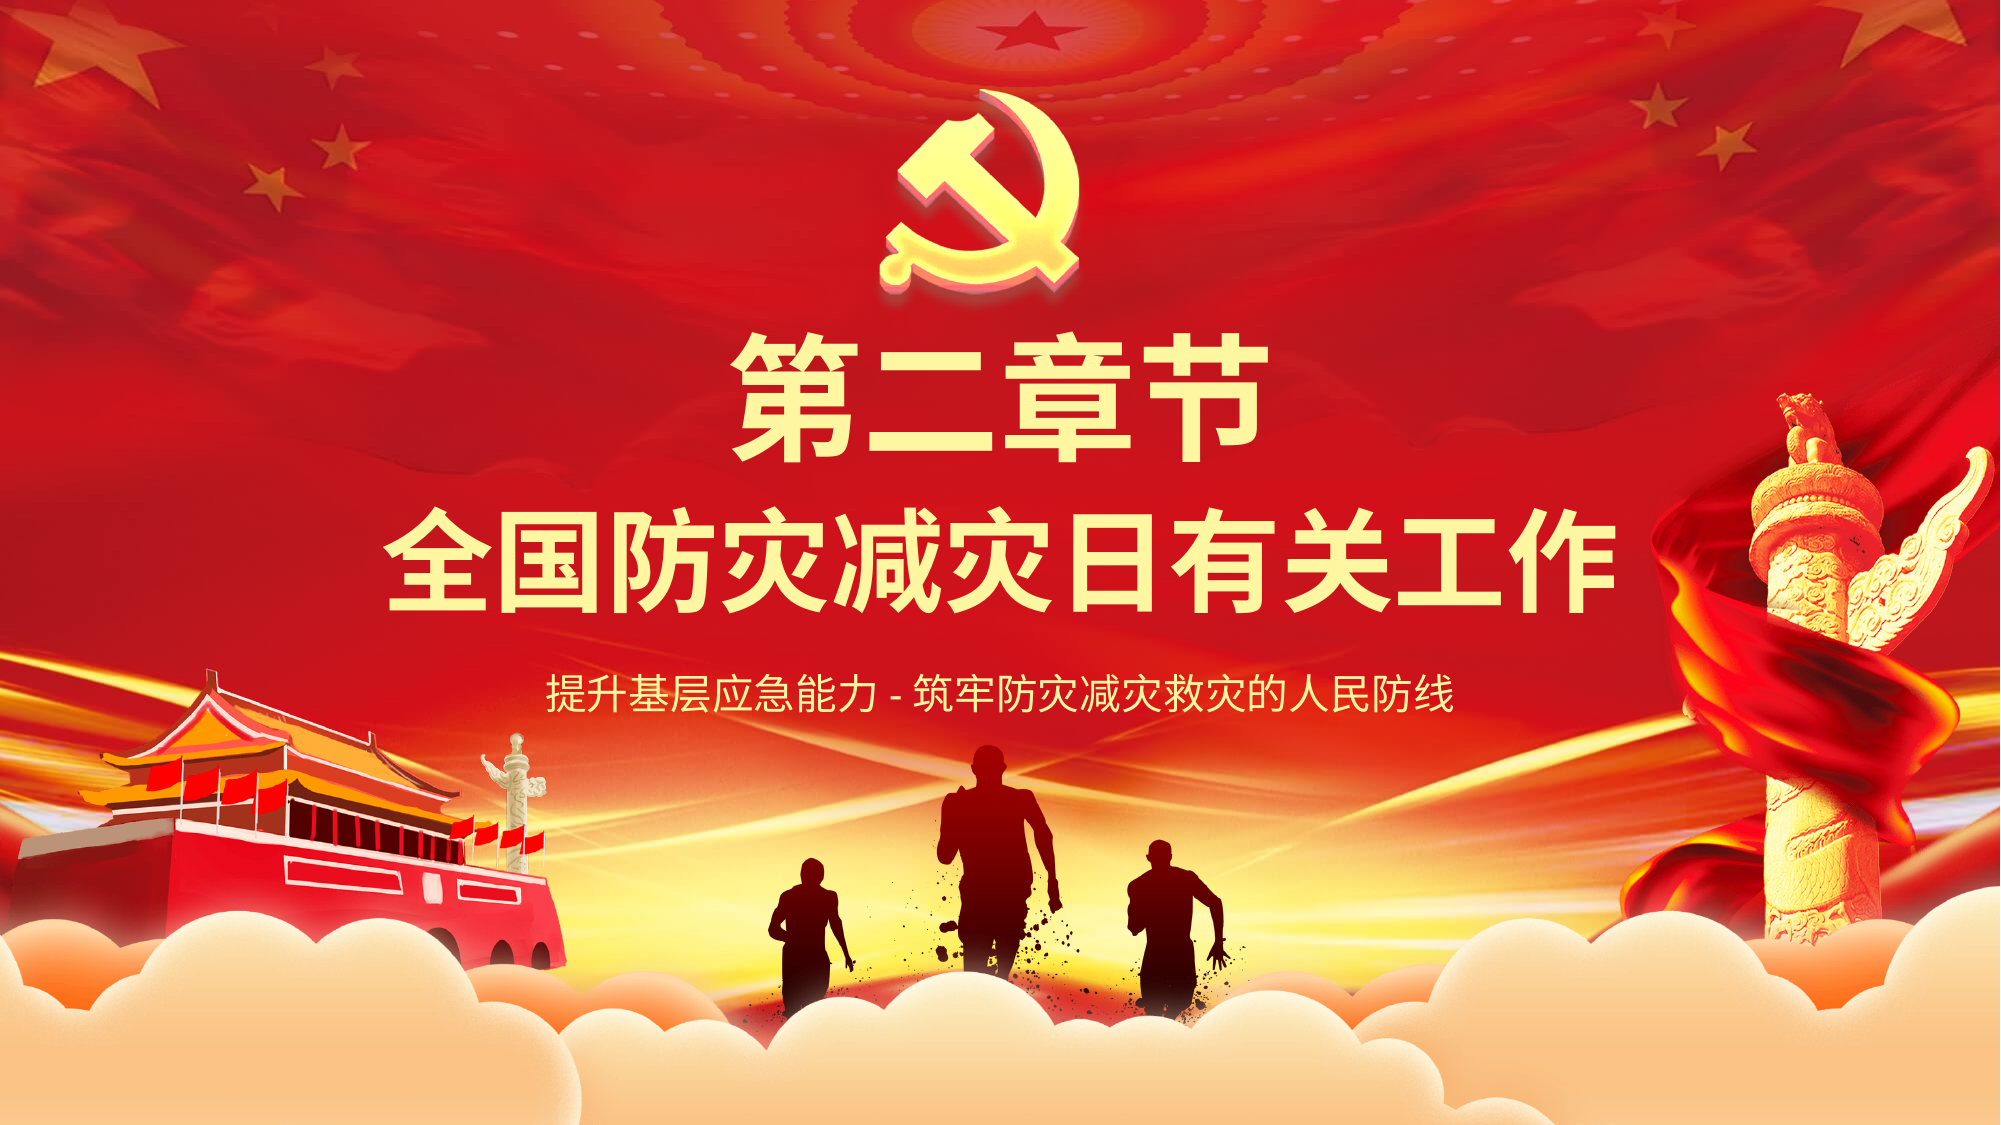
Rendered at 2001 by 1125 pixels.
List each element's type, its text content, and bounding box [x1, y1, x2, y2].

picture [0, 0, 2000, 1125]
text_box 提升基层应急能力-筑牢防灾减灾救灾的人民防线 [567, 660, 1618, 725]
text_box 全国防灾减灾日有关工作 [168, 485, 1618, 634]
text_box 第二章节 [168, 305, 1618, 485]
